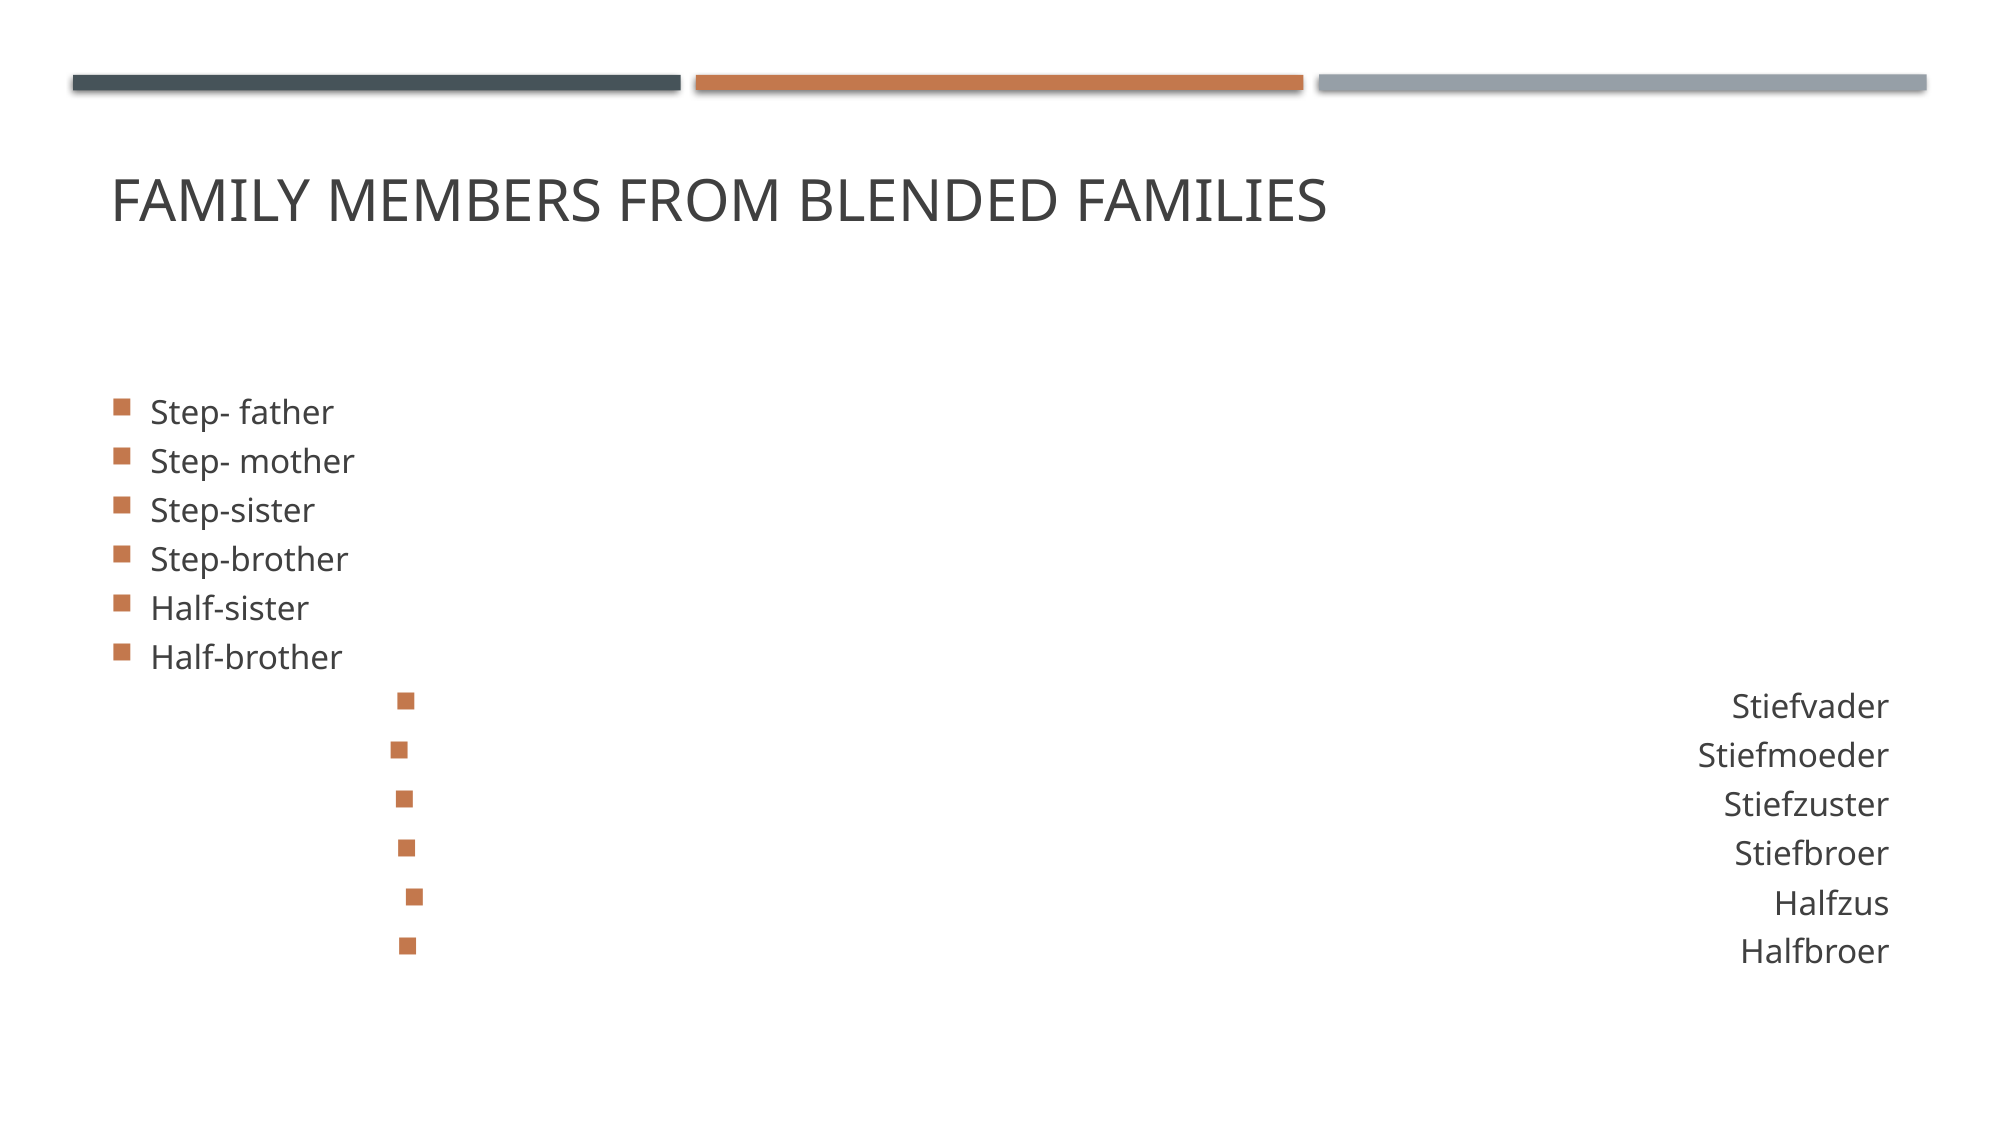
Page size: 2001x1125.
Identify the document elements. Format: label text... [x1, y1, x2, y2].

list Step- father Step- mother Step-sister Step-brother Half-sister Half-brother Stiefvader Stiefmoeder Stiefzuster Stiefbroer Halfzus Halfbroer [95, 383, 1905, 981]
title Family members from blended families [95, 115, 1905, 311]
